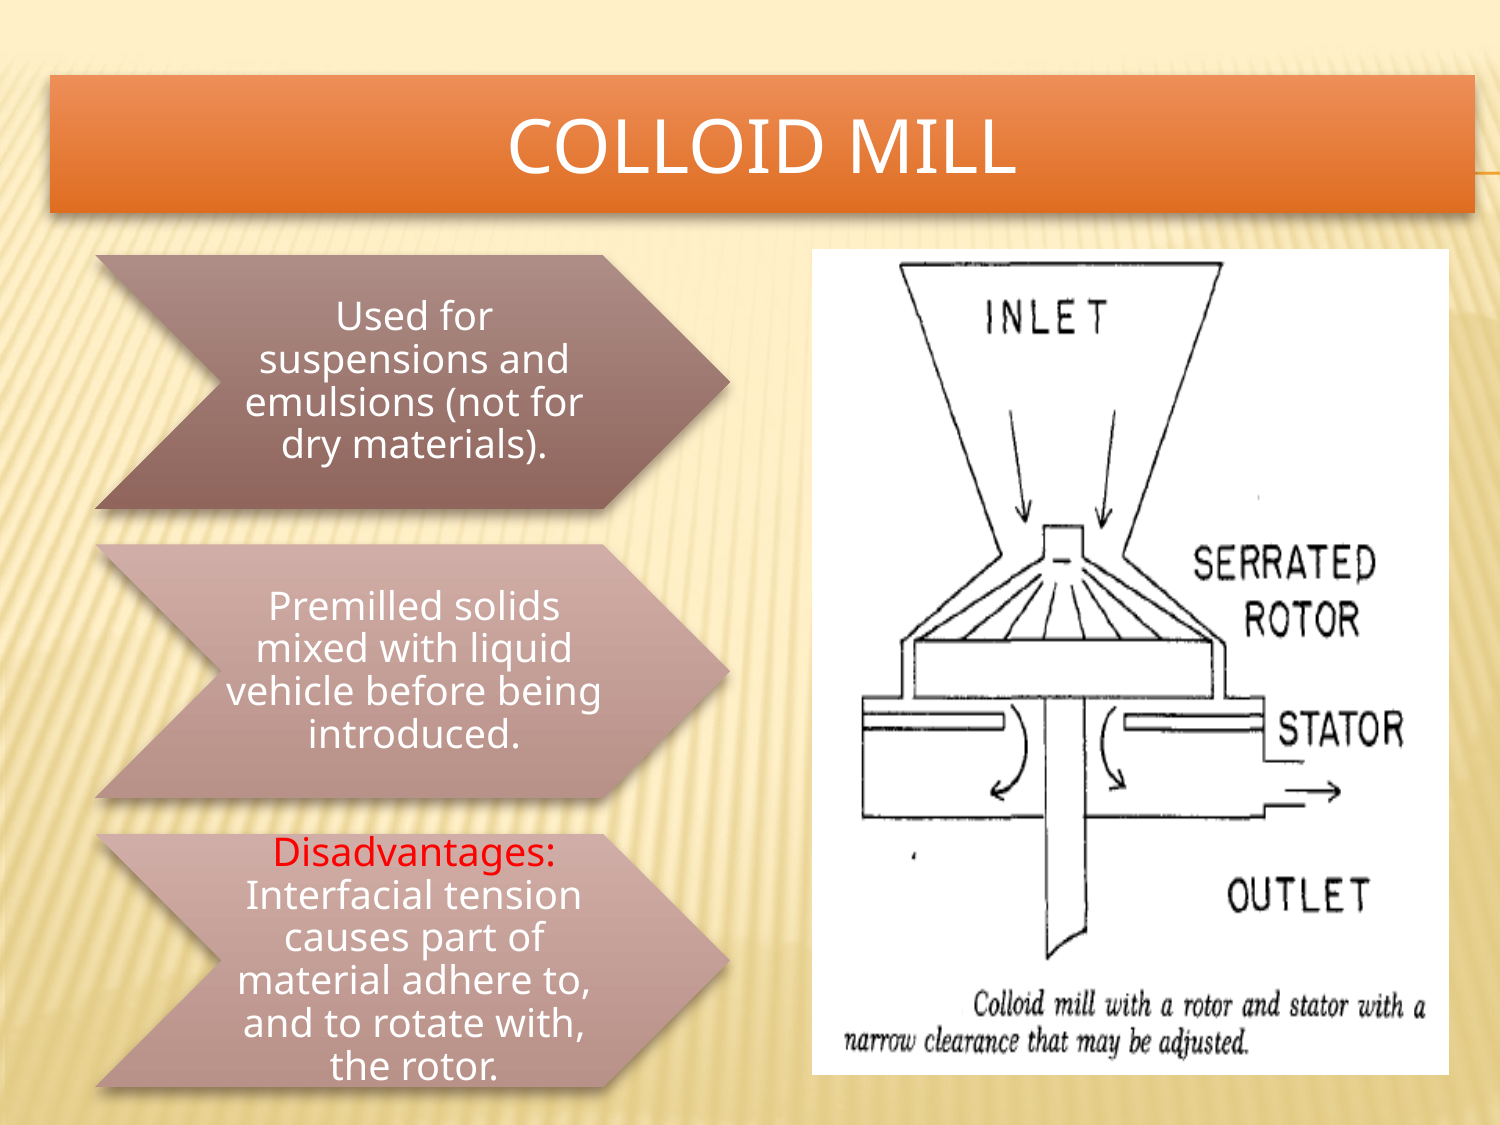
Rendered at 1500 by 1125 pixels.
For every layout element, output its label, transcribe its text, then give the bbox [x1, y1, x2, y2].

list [49, 254, 776, 1088]
title Colloid mill [50, 75, 1475, 213]
picture [812, 249, 1449, 1076]
